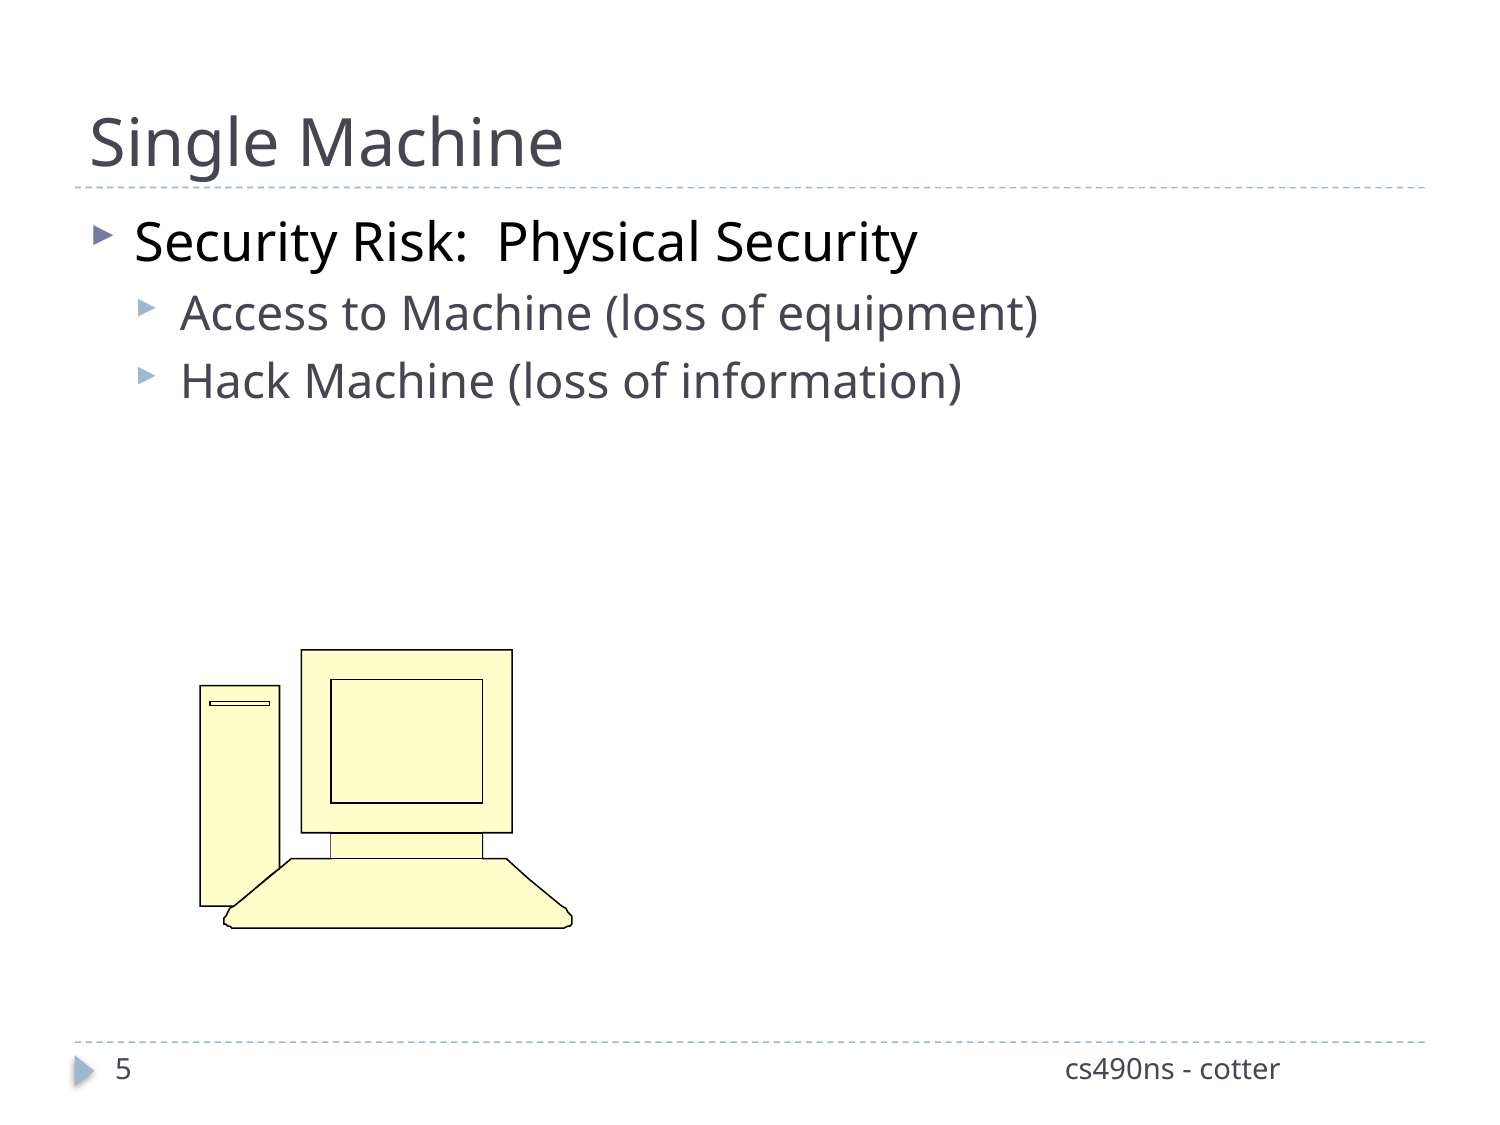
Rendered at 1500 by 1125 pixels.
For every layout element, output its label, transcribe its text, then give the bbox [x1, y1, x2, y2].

list Security Risk: Physical Security Access to Machine (loss of equipment) Hack Machine (loss of information) [75, 200, 1425, 1010]
slide_number cs490ns - cotter [1050, 1042, 1426, 1103]
title Single Machine [75, 24, 1425, 188]
slide_number 5 [100, 1042, 426, 1103]
text_box [200, 649, 572, 929]
